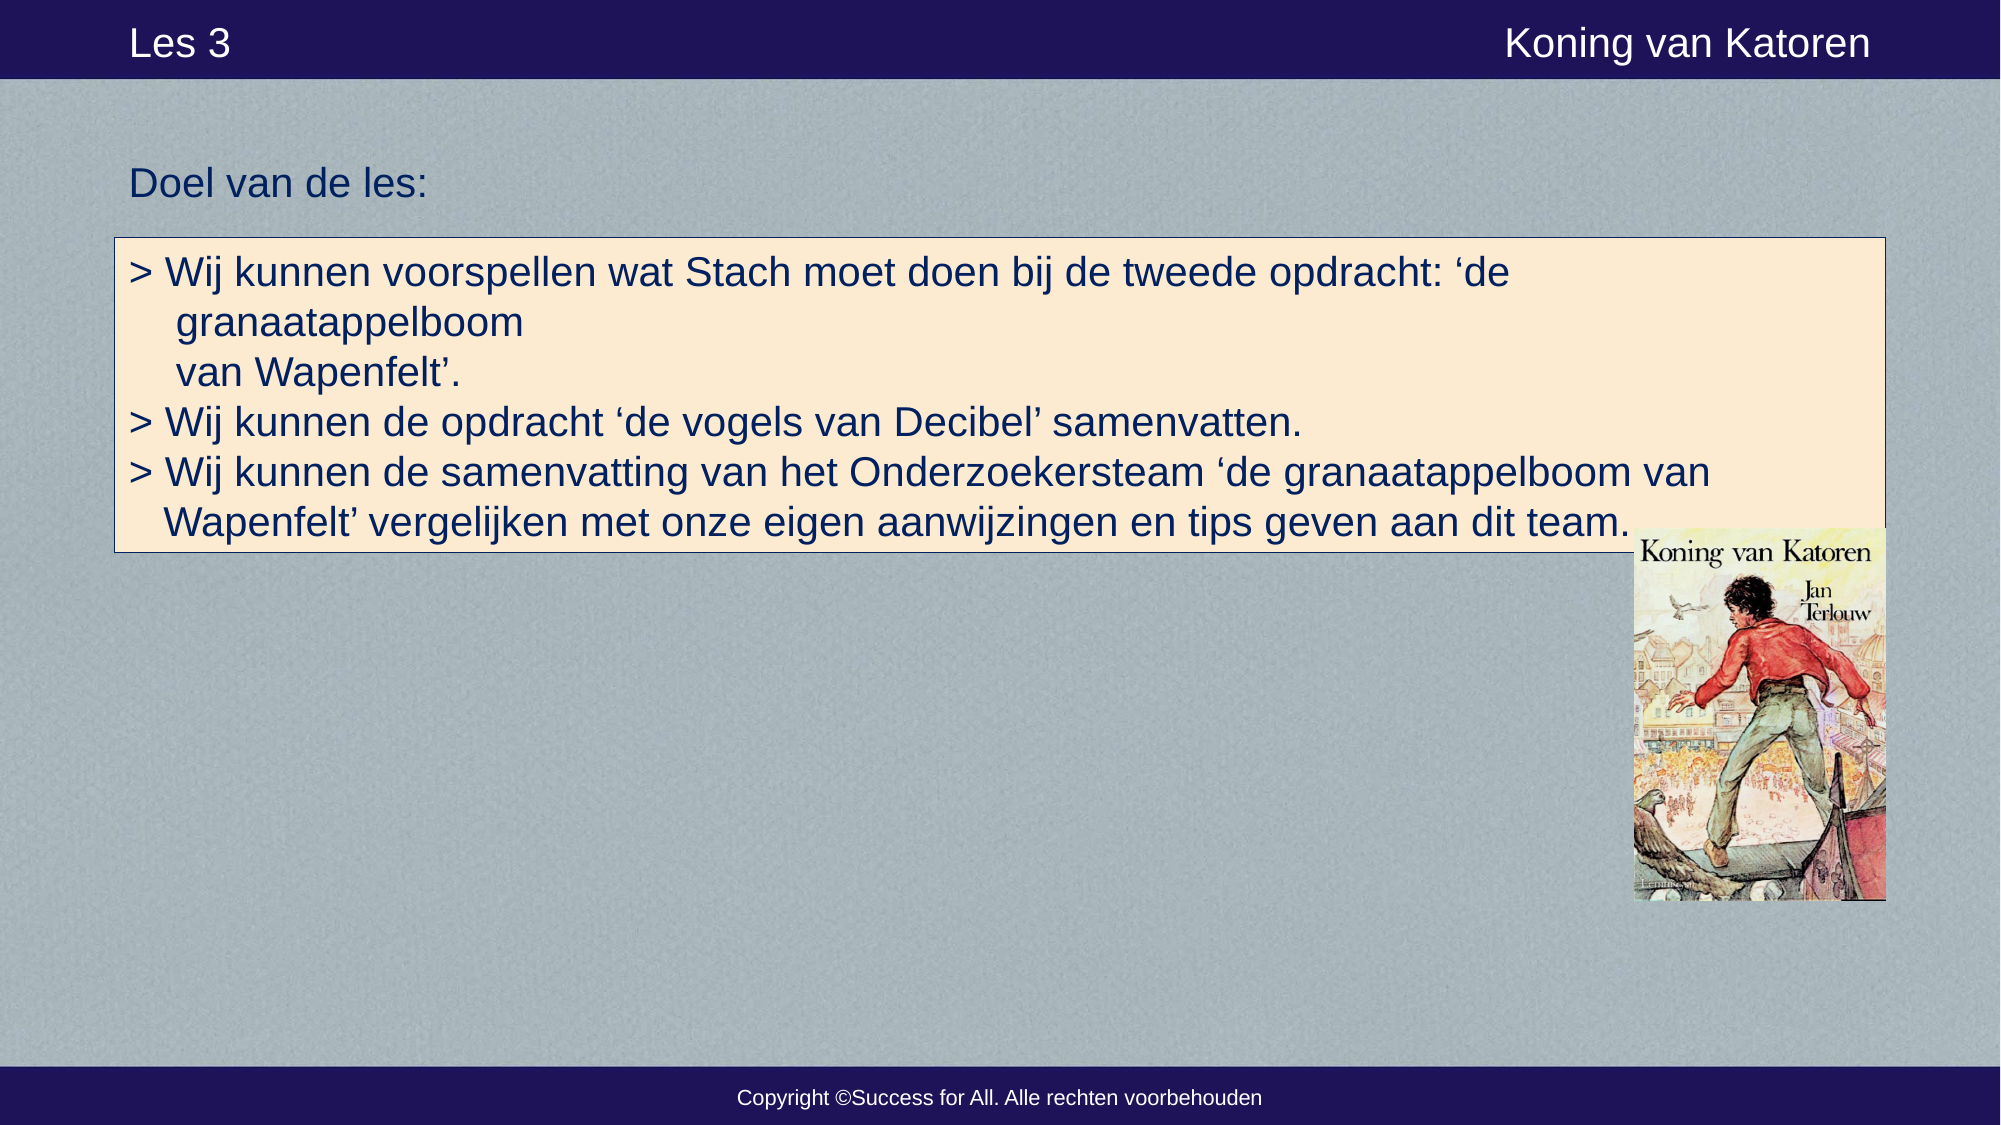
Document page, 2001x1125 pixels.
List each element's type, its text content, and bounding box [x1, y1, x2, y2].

text_box Doel van de les: [113, 148, 1635, 214]
text_box > Wij kunnen voorspellen wat Stach moet doen bij de tweede opdracht: ‘de granaatappelboom van Wapenfelt’. > Wij kunnen de opdracht ‘de vogels van Decibel’ samenvatten. > Wij kunnen de samenvatting van het Onderzoekersteam ‘de granaatappelboom van Wapenfelt’ vergelijken met onze eigen aanwijzingen en tips geven aan dit team. [114, 237, 1886, 553]
picture [0, 0, 2001, 1125]
text_box Koning van Katoren [999, 8, 1886, 73]
text_box Copyright ©Success for All. Alle rechten voorbehouden [0, 1076, 2000, 1125]
text_box Les 3 [114, 8, 354, 73]
